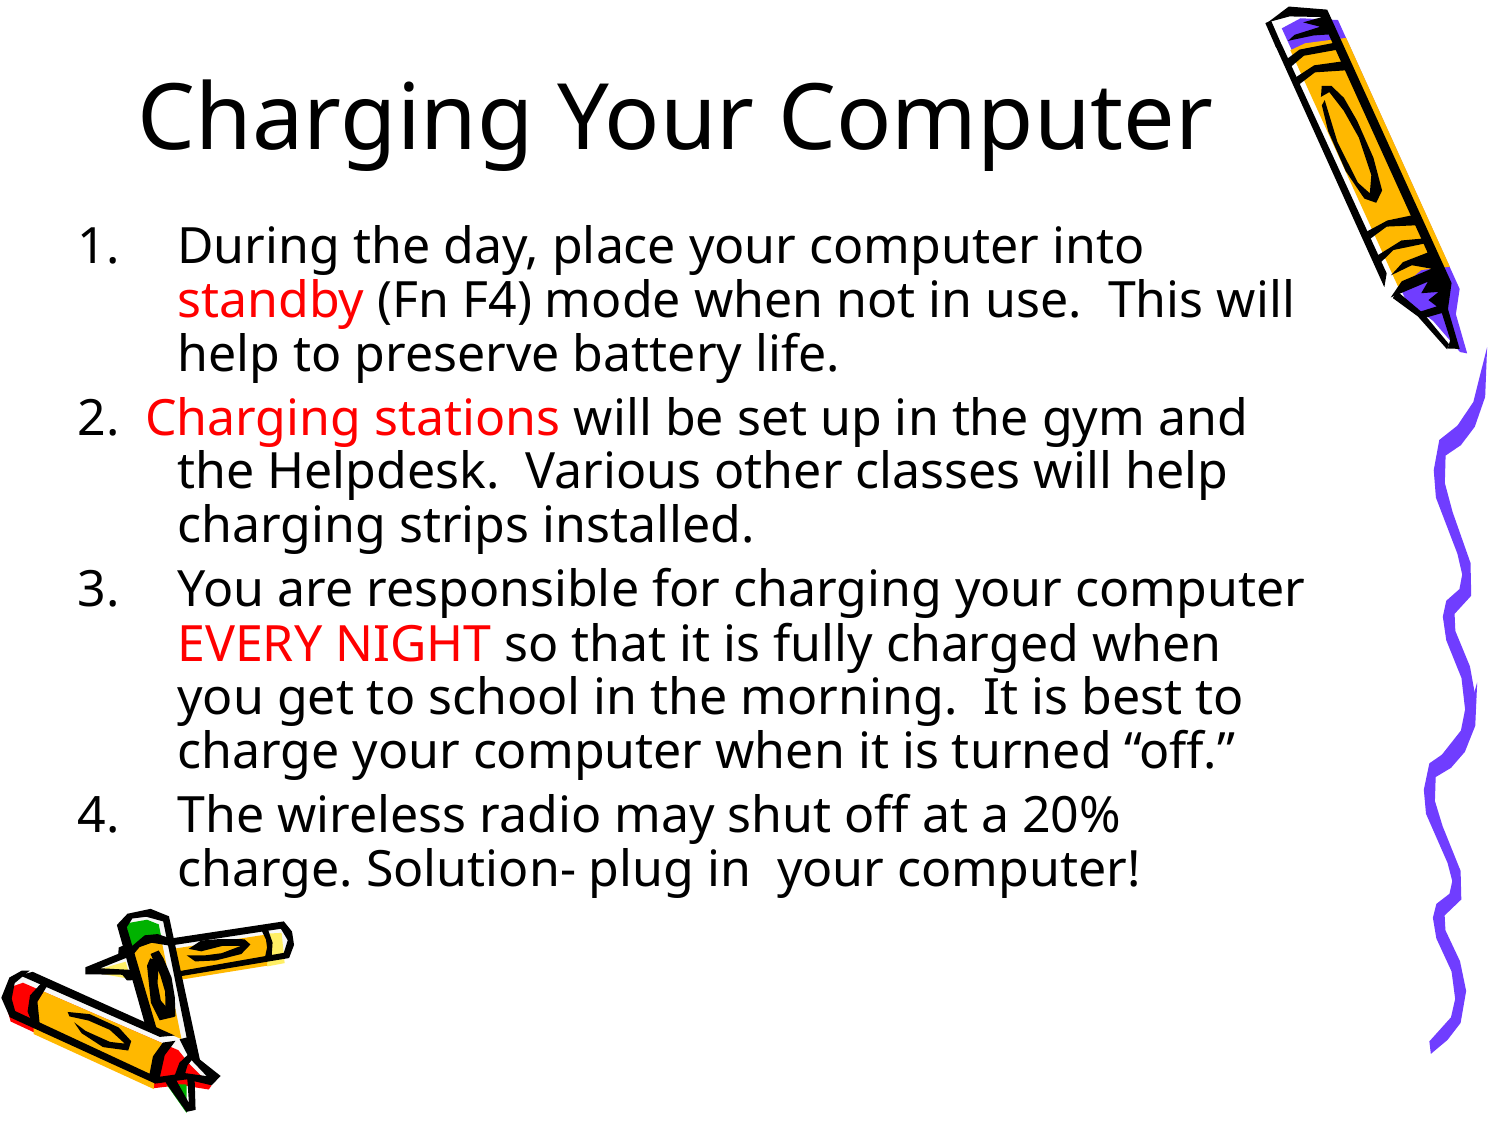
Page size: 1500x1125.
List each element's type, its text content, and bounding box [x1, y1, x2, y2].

list During the day, place your computer into standby (Fn F4) mode when not in use. This will help to preserve battery life. 2. Charging stations will be set up in the gym and the Helpdesk. Various other classes will help charging strips installed. You are responsible for charging your computer EVERY NIGHT so that it is fully charged when you get to school in the morning. It is best to charge your computer when it is turned “off.” The wireless radio may shut off at a 20% charge. Solution- plug in your computer! [62, 212, 1326, 901]
title Charging Your Computer [112, 24, 1240, 176]
